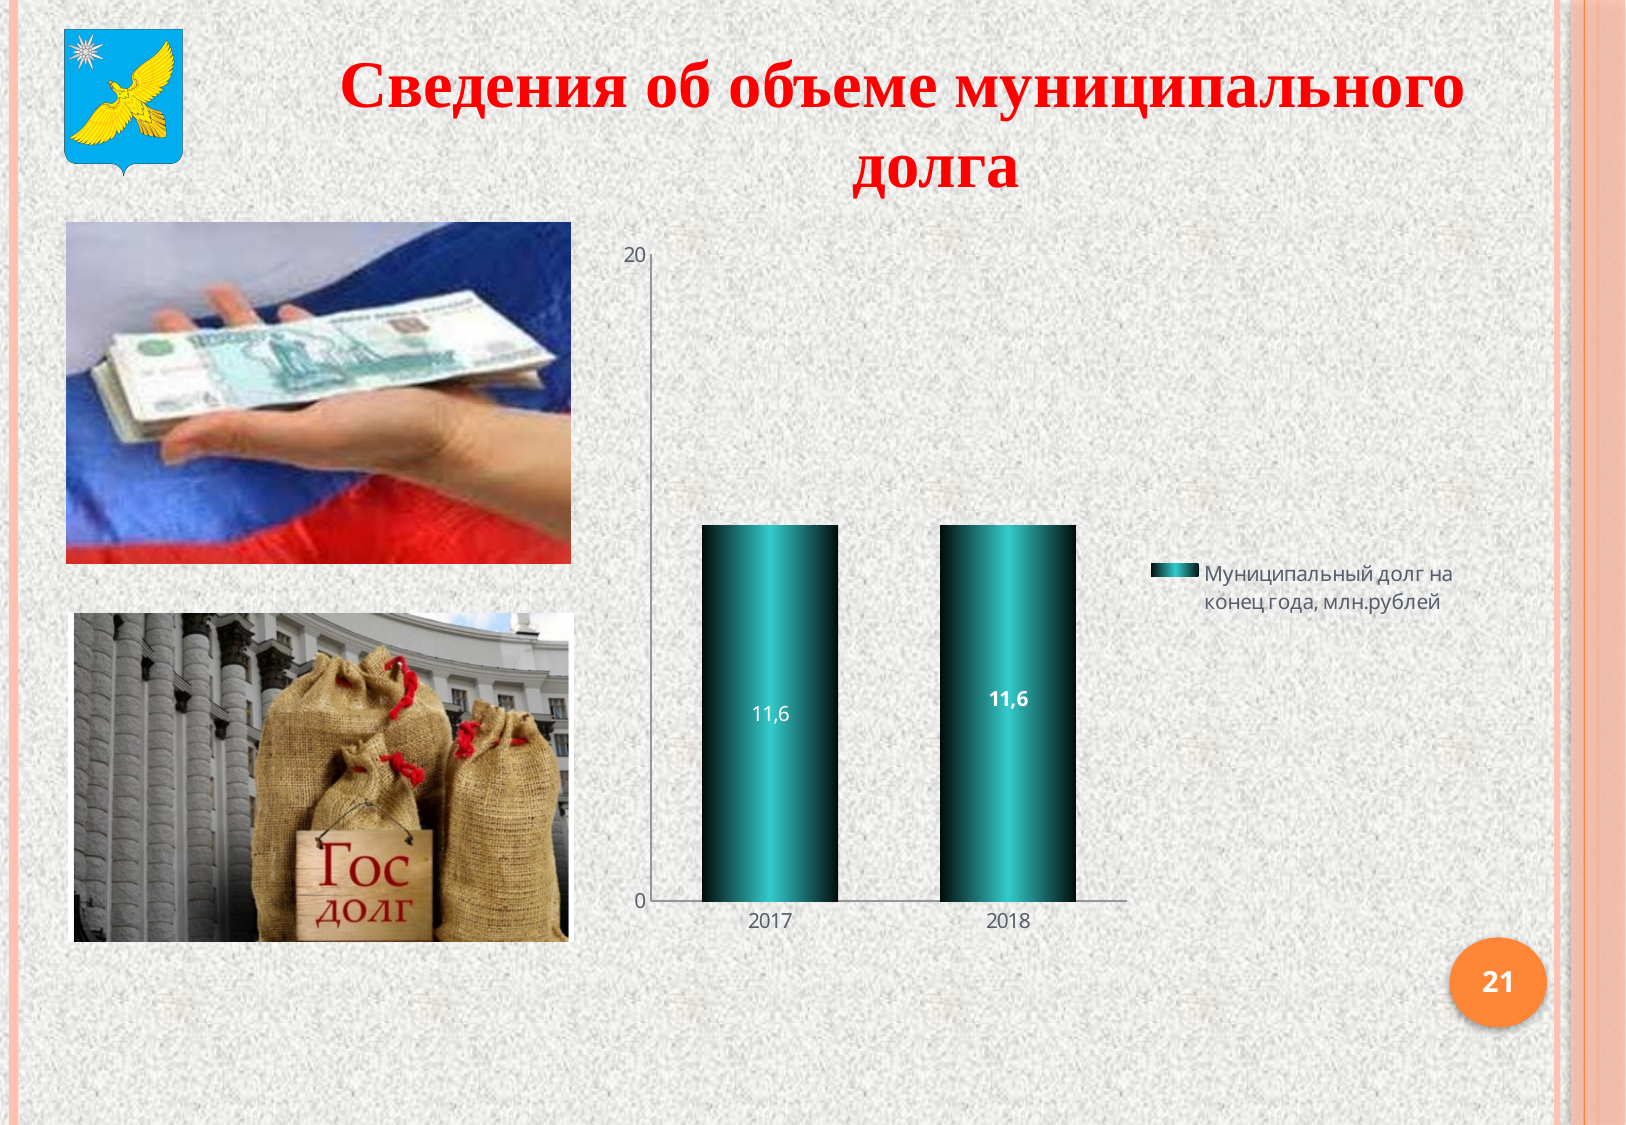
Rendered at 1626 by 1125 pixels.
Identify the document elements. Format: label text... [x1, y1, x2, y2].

picture [0, 0, 8, 1125]
picture [19, 0, 1554, 1125]
text_box [406, 509, 599, 616]
chart [605, 225, 1473, 951]
text_box Сведения об объеме муниципального долга [266, 33, 1541, 244]
slide_number 21 [1444, 940, 1553, 1027]
picture [1561, 0, 1570, 1125]
